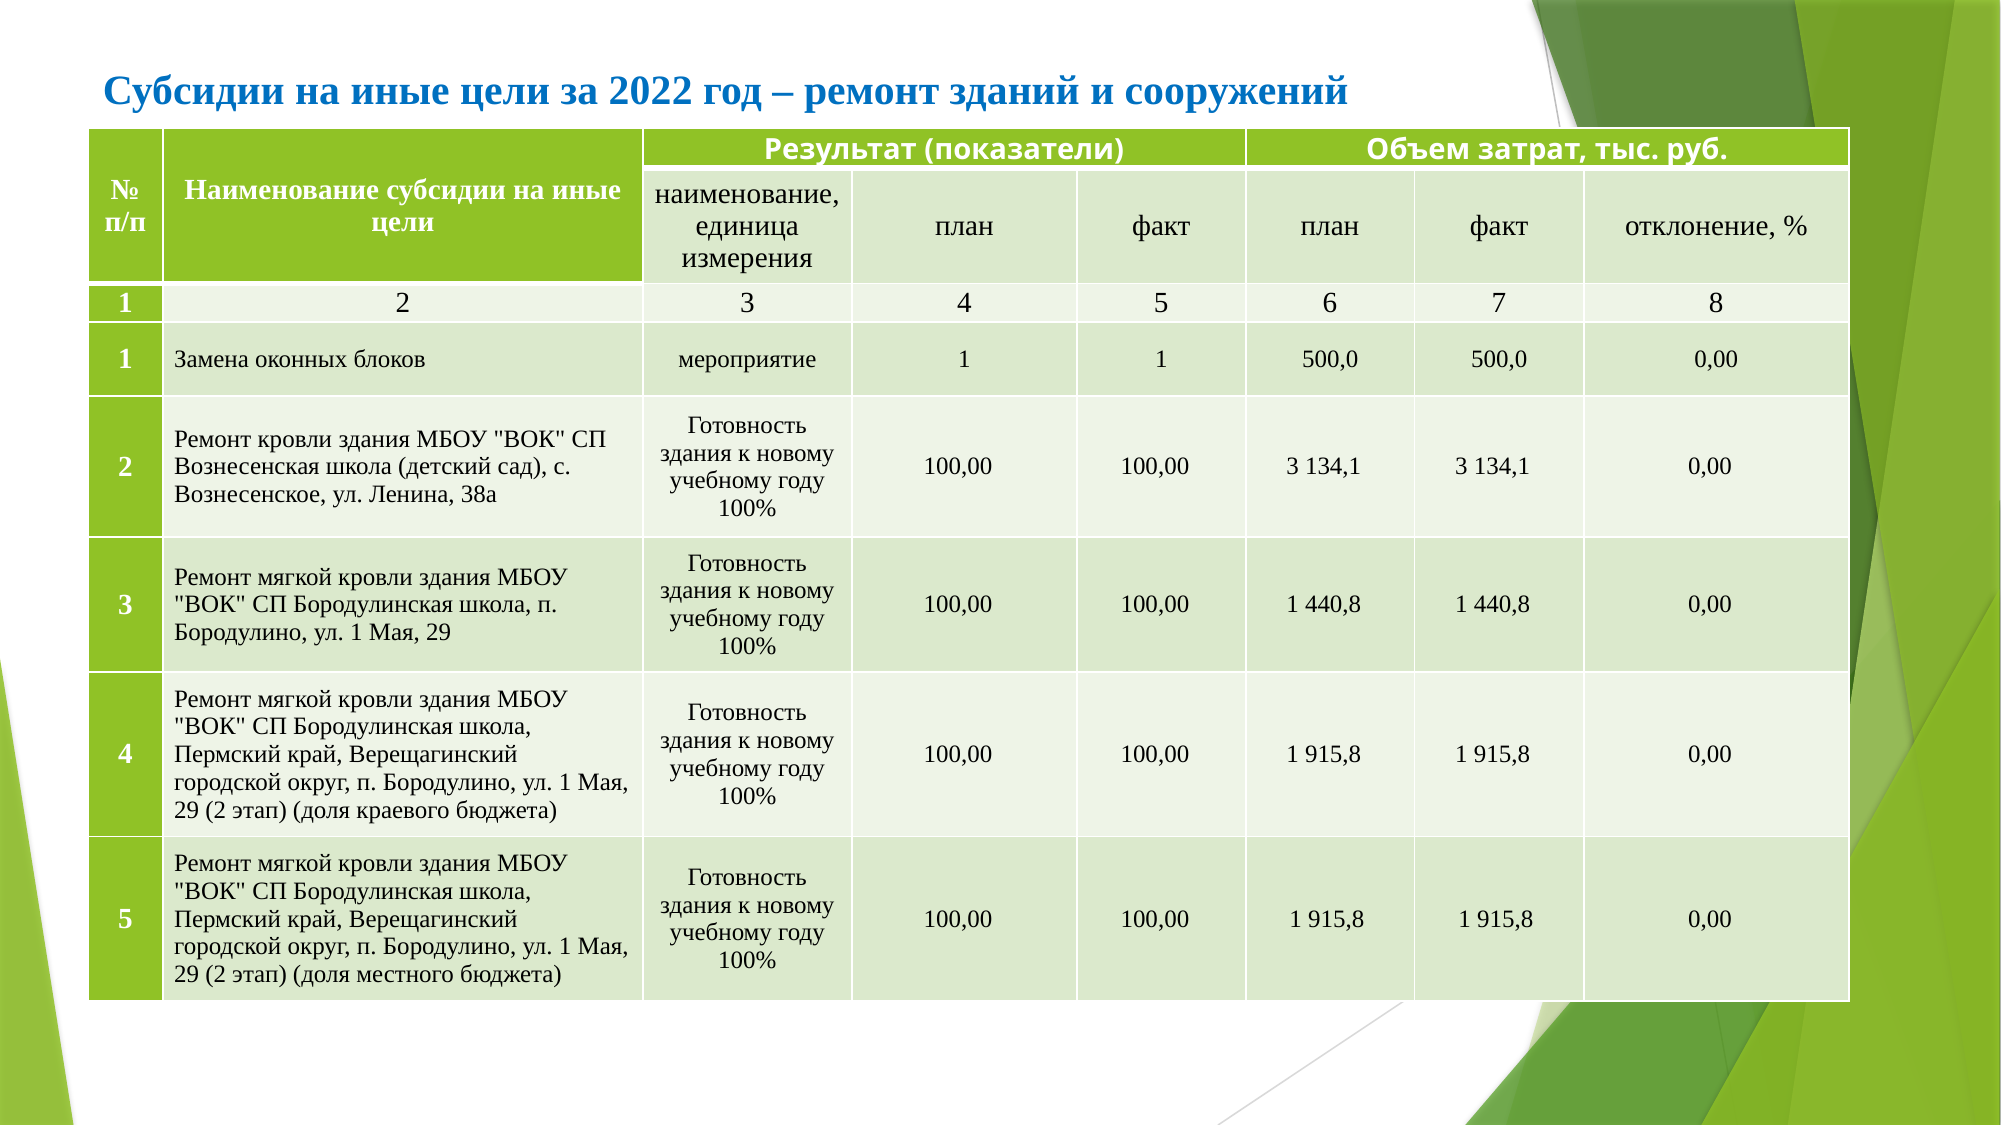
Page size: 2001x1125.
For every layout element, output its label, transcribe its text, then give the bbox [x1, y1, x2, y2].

table_cell 100,00 [1078, 538, 1245, 671]
table_header № п/п [89, 129, 162, 281]
table_cell 5 [89, 837, 162, 1000]
table_cell план [853, 171, 1076, 283]
table_cell 100,00 [1078, 837, 1245, 1000]
table_cell 7 [1415, 284, 1583, 321]
table_cell 0,00 [1585, 673, 1848, 836]
table_cell 0,00 [1585, 538, 1848, 671]
table_cell 0,00 [1585, 397, 1848, 536]
table_cell факт [1078, 171, 1245, 283]
title Субсидии на иные цели за 2022 год – ремонт зданий и сооружений [87, 55, 1813, 127]
table_cell 1 915,8 [1415, 673, 1583, 836]
table_cell 1 [89, 286, 162, 321]
table_cell Готовность здания к новому учебному году 100% [644, 538, 851, 671]
table_cell Ремонт кровли здания МБОУ "ВОК" СП Вознесенская школа (детский сад), с. Вознесенское, ул. Ленина, 38а [164, 397, 642, 536]
table_cell факт [1415, 171, 1583, 283]
table_cell 100,00 [1078, 673, 1245, 836]
table_cell Ремонт мягкой кровли здания МБОУ "ВОК" СП Бородулинская школа, Пермский край, Верещагинский городской округ, п. Бородулино, ул. 1 Мая, 29 (2 этап) (доля краевого бюджета) [164, 673, 642, 836]
table_cell 1 915,8 [1415, 837, 1583, 1000]
table_cell 500,0 [1415, 323, 1583, 395]
table_cell 4 [89, 673, 162, 836]
table_header Результат (показатели) [644, 129, 1245, 165]
table_cell 3 134,1 [1247, 397, 1414, 536]
table_header Объем затрат, тыс. руб. [1247, 129, 1848, 165]
table_cell Готовность здания к новому учебному году 100% [644, 673, 851, 836]
table_cell 100,00 [853, 397, 1076, 536]
table_cell 5 [1078, 284, 1245, 321]
table_cell 500,0 [1247, 323, 1414, 395]
table_cell 1 915,8 [1247, 673, 1414, 836]
table_cell 0,00 [1585, 837, 1848, 1000]
table_cell 4 [853, 284, 1076, 321]
table_cell отклонение, % [1585, 171, 1848, 283]
table_cell Ремонт мягкой кровли здания МБОУ "ВОК" СП Бородулинская школа, п. Бородулино, ул. 1 Мая, 29 [164, 538, 642, 671]
table_cell 1 [1078, 323, 1245, 395]
table_cell 100,00 [853, 673, 1076, 836]
table_cell Готовность здания к новому учебному году 100% [644, 837, 851, 1000]
table_cell 0,00 [1585, 323, 1848, 395]
table_cell Готовность здания к новому учебному году 100% [644, 397, 851, 536]
table_cell 3 [644, 284, 851, 321]
table_cell 1 440,8 [1247, 538, 1414, 671]
table_cell 3 134,1 [1415, 397, 1583, 536]
table_cell 1 [89, 323, 162, 395]
table_cell 6 [1247, 284, 1414, 321]
table_cell 1 440,8 [1415, 538, 1583, 671]
table_header Наименование субсидии на иные цели [164, 129, 642, 281]
table_cell 2 [89, 397, 162, 536]
table_cell Ремонт мягкой кровли здания МБОУ "ВОК" СП Бородулинская школа, Пермский край, Верещагинский городской округ, п. Бородулино, ул. 1 Мая, 29 (2 этап) (доля местного бюджета) [164, 837, 642, 1000]
table_cell 1 915,8 [1247, 837, 1414, 1000]
table_cell Замена оконных блоков [164, 323, 642, 395]
table_cell 3 [89, 538, 162, 671]
table_cell план [1247, 171, 1414, 283]
table_cell наименование, единица измерения [644, 171, 851, 283]
table_cell 2 [164, 286, 642, 321]
table_cell мероприятие [644, 323, 851, 395]
table_cell 100,00 [853, 538, 1076, 671]
table_cell 8 [1585, 284, 1848, 321]
table_cell 100,00 [1078, 397, 1245, 536]
table_cell 1 [853, 323, 1076, 395]
table_cell 100,00 [853, 837, 1076, 1000]
